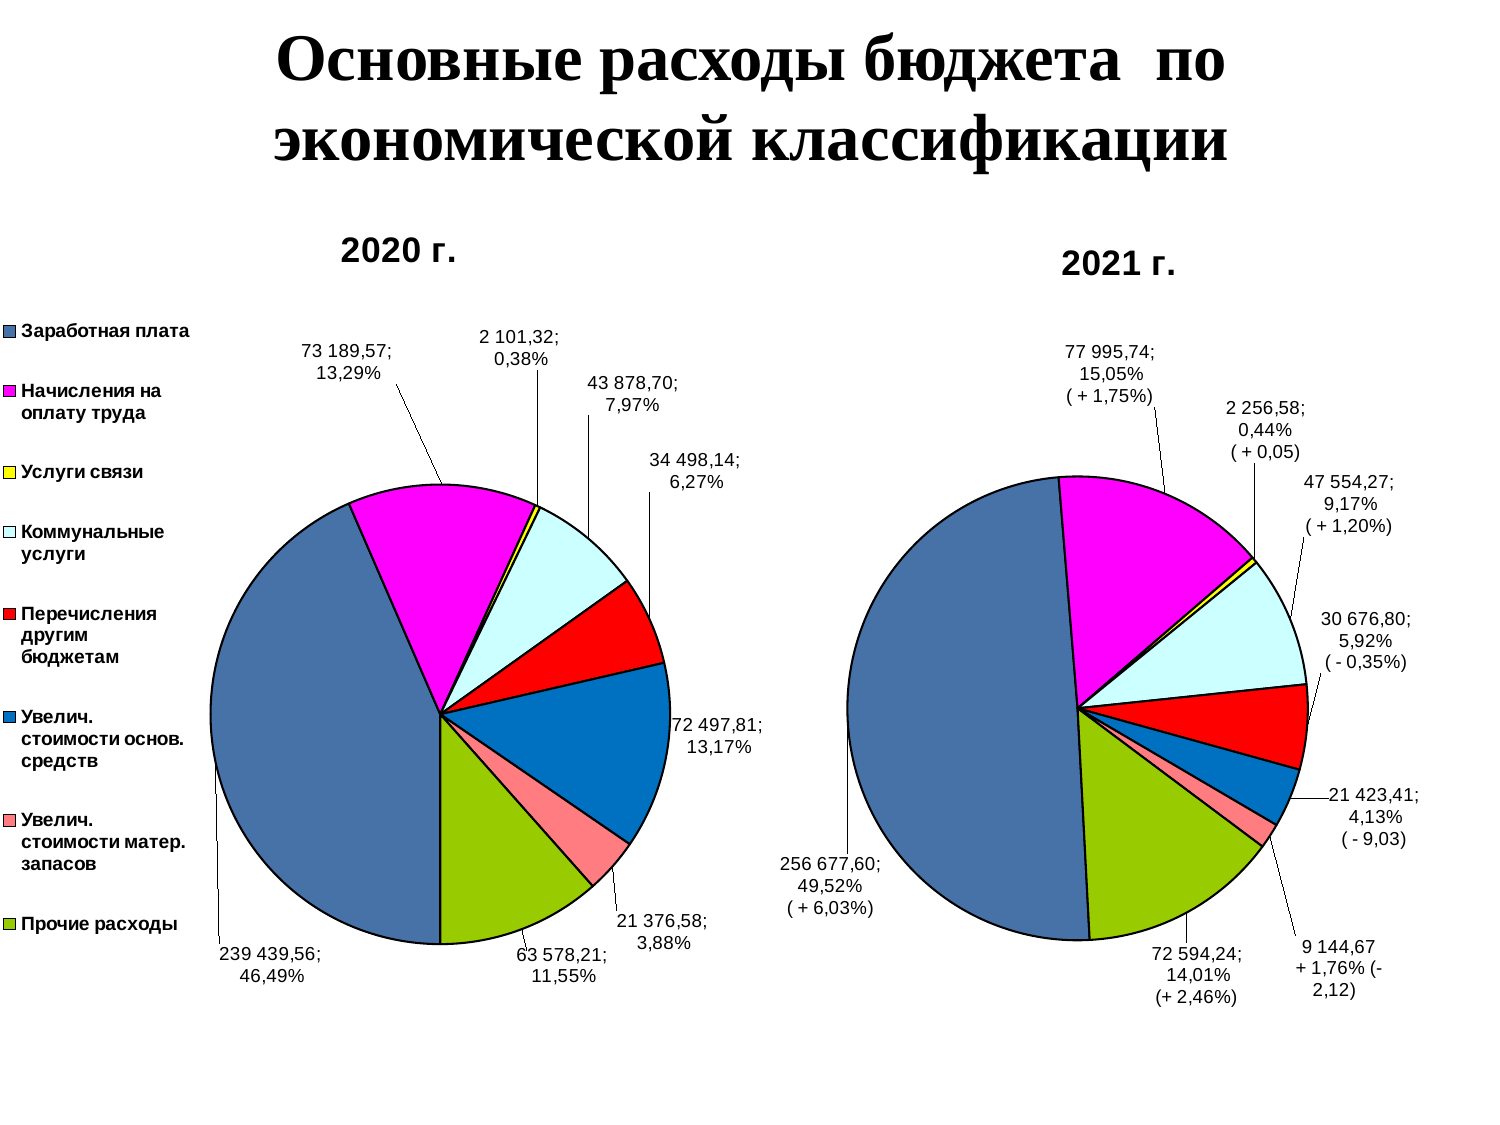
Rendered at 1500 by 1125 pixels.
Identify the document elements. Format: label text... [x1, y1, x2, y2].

title Основные расходы бюджета по экономической классификации [76, 0, 1427, 188]
chart [0, 196, 1483, 1036]
